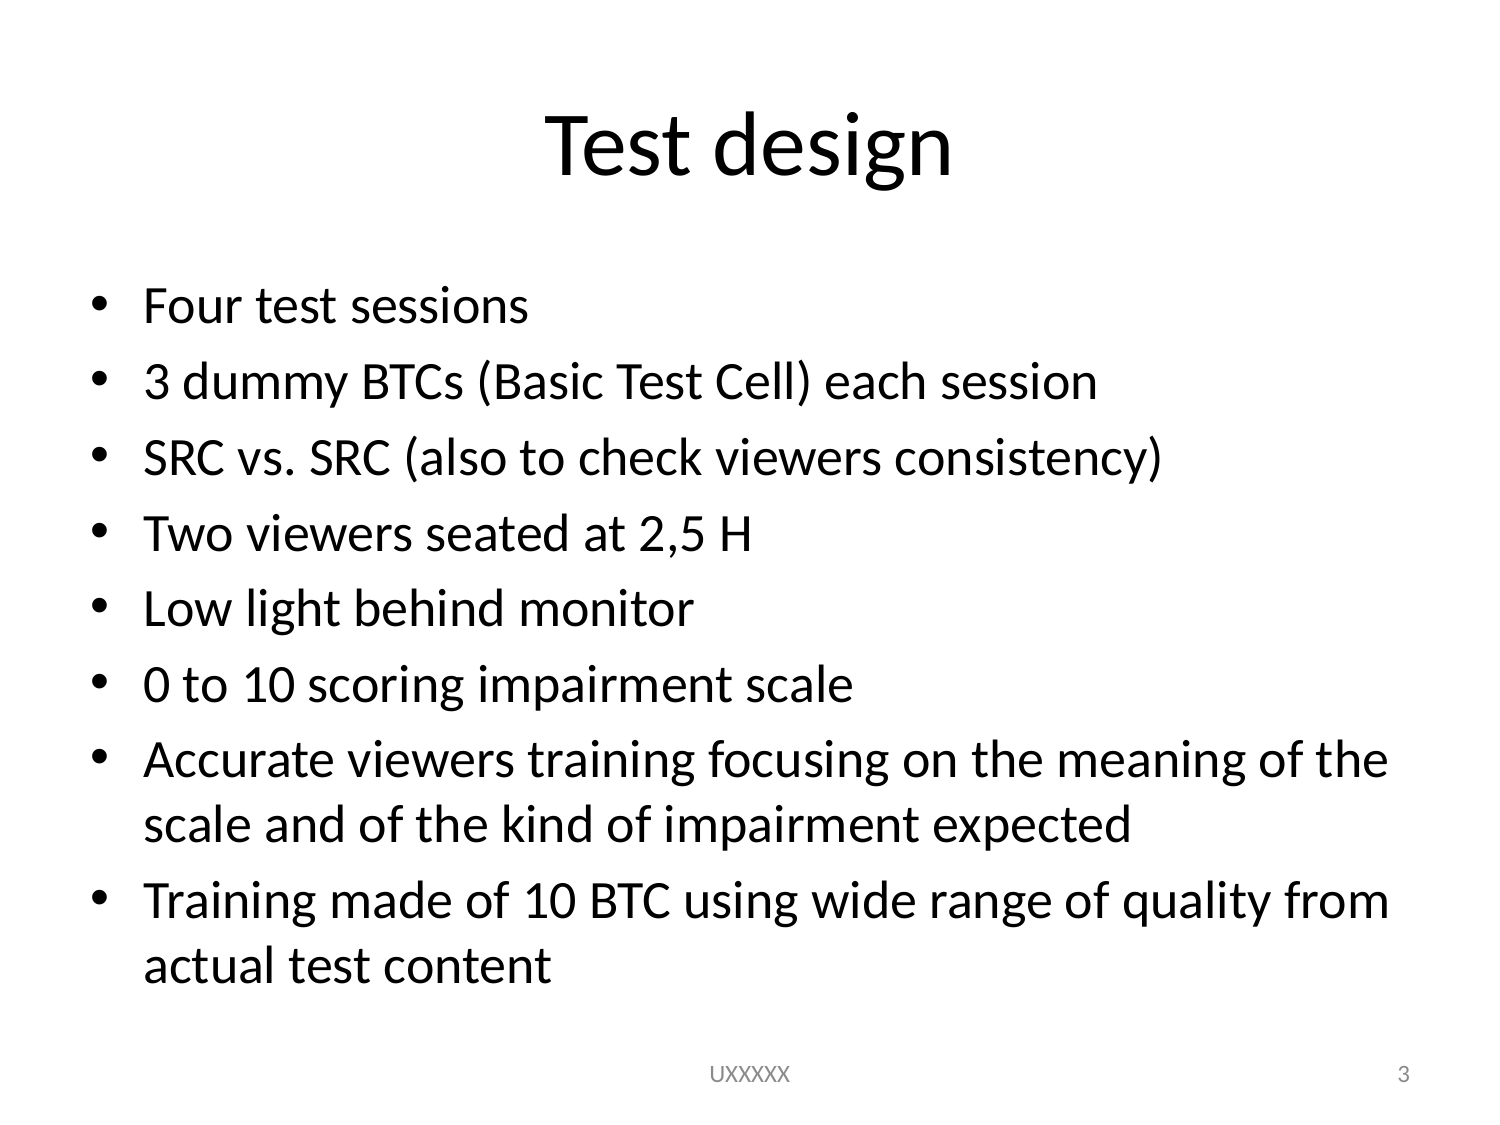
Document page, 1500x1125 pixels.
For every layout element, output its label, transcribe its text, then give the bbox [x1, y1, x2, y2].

title Test design [75, 45, 1425, 233]
list Four test sessions 3 dummy BTCs (Basic Test Cell) each session SRC vs. SRC (also to check viewers consistency) Two viewers seated at 2,5 H Low light behind monitor 0 to 10 scoring impairment scale Accurate viewers training focusing on the meaning of the scale and of the kind of impairment expected Training made of 10 BTC using wide range of quality from actual test content [75, 262, 1425, 1005]
footer UXXXXX [512, 1042, 988, 1103]
slide_number 3 [1074, 1042, 1425, 1103]
